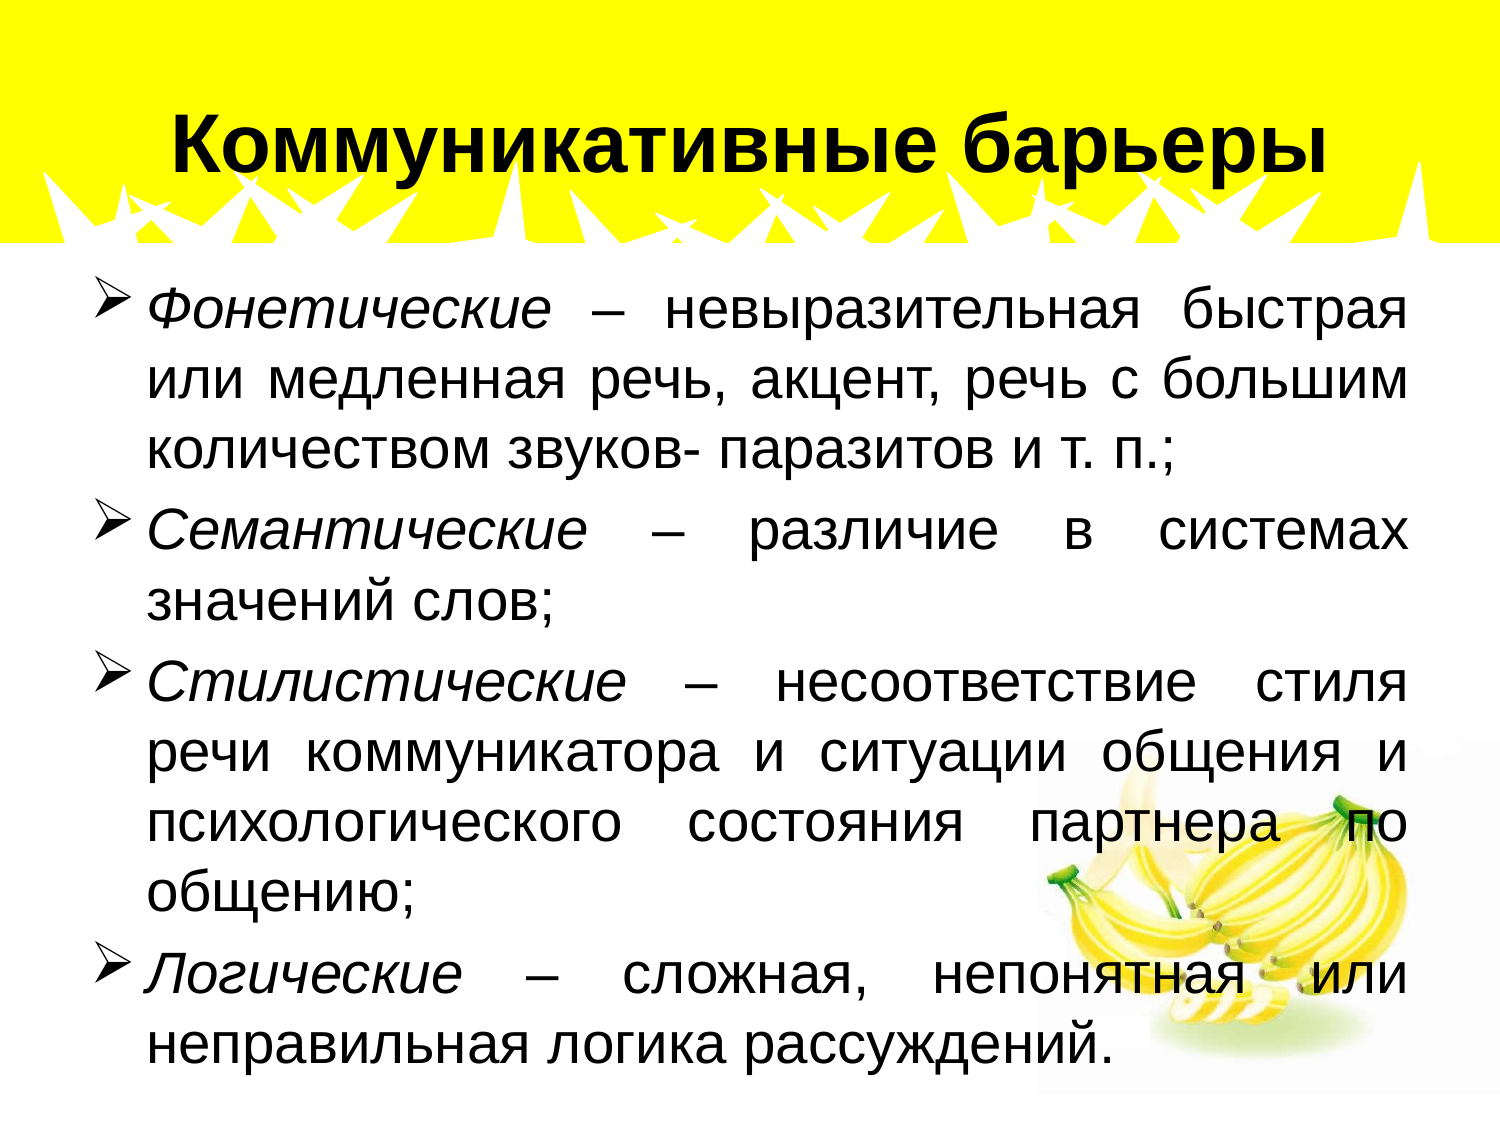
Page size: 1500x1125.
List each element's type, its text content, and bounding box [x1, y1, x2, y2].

picture [1037, 739, 1500, 1094]
list Фонетические – невыразительная быстрая или медленная речь, акцент, речь с большим количеством звуков- паразитов и т. п.; Семантические – различие в системах значений слов; Стилистические – несоответствие стиля речи коммуникатора и ситуации общения и психологического состояния партнера по общению; Логические – сложная, непонятная или неправильная логика рассуждений. [75, 262, 1425, 1005]
title Коммуникативные барьеры [75, 45, 1425, 233]
